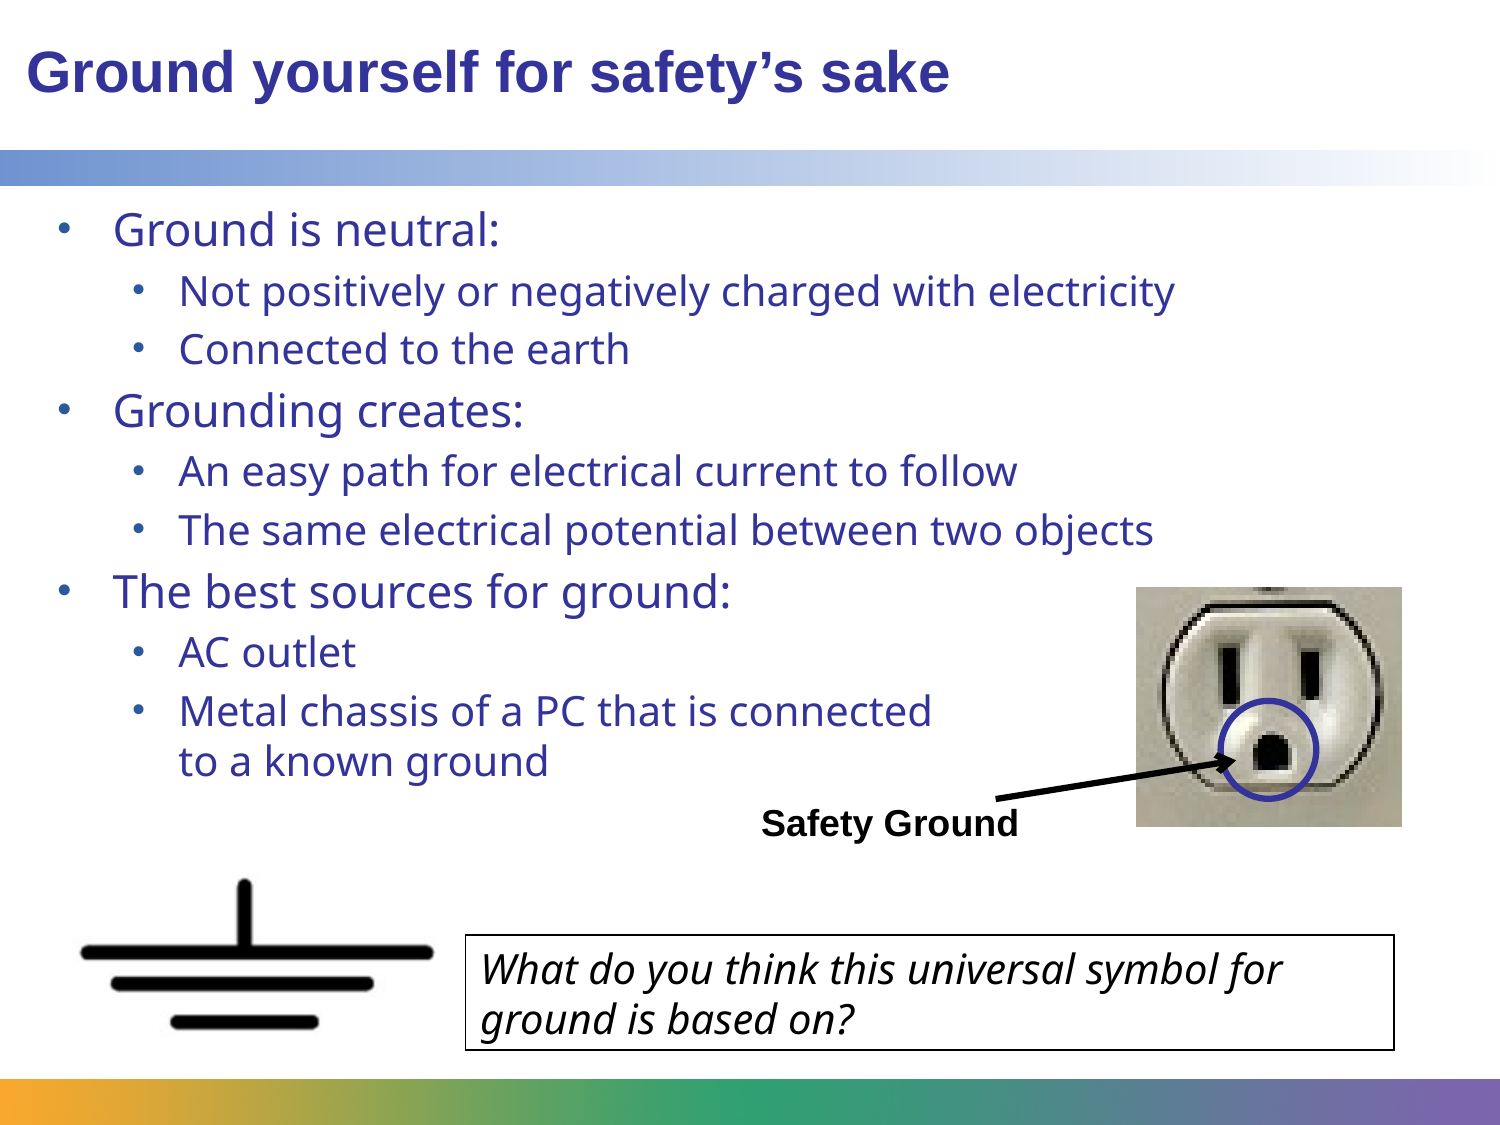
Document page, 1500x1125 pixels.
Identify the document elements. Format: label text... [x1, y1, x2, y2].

picture [0, 1079, 1500, 1125]
list Ground is neutral: Not positively or negatively charged with electricity Connected to the earth Grounding creates: An easy path for electrical current to follow The same electrical potential between two objects The best sources for ground: AC outlet Metal chassis of a PC that is connected to a known ground [41, 193, 1269, 809]
text_box Safety Ground [746, 796, 1035, 852]
title Ground yourself for safety’s sake [11, 0, 1418, 138]
picture [72, 860, 448, 1054]
text_box What do you think this universal symbol for ground is based on? [465, 935, 1394, 1051]
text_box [995, 760, 1237, 800]
picture [1136, 587, 1402, 827]
